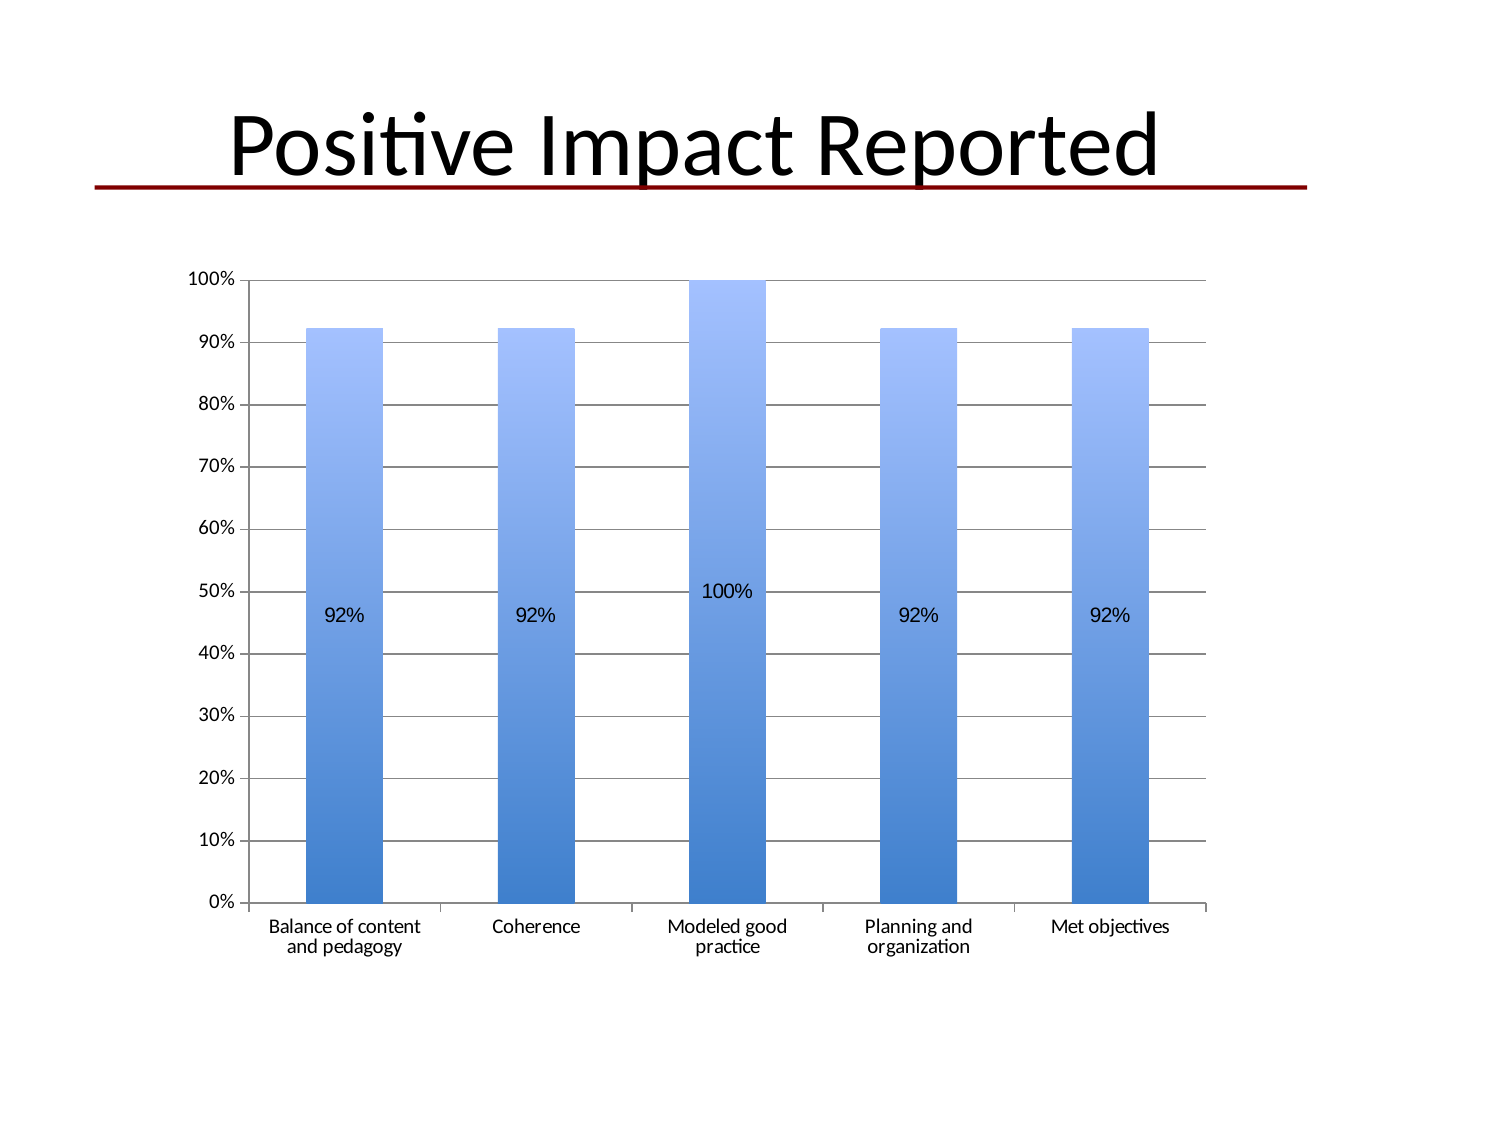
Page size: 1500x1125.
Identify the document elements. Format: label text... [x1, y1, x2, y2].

title Positive Impact Reported [0, 45, 1350, 233]
chart [165, 255, 1228, 974]
